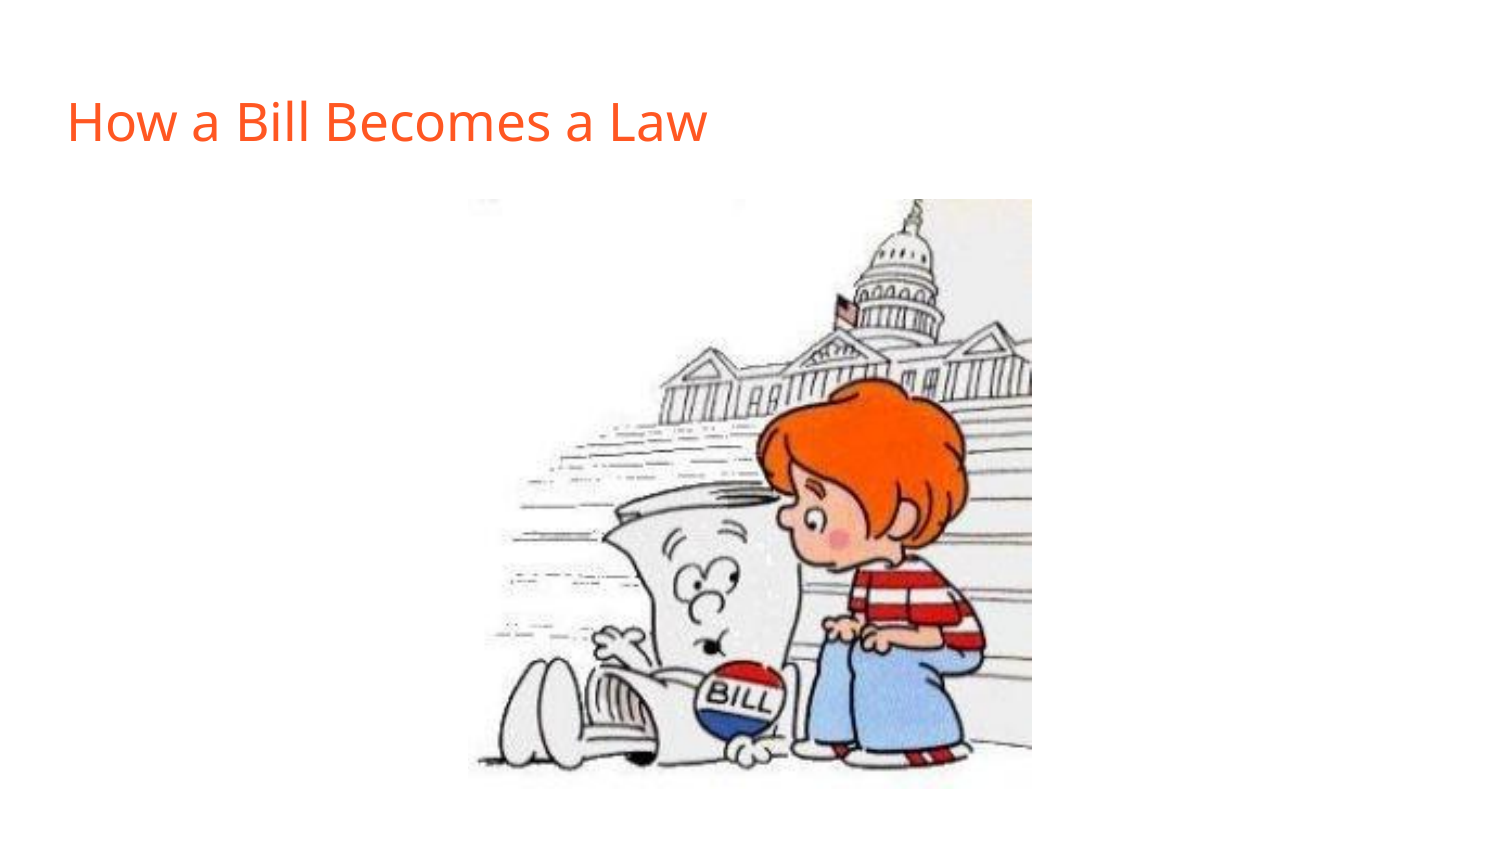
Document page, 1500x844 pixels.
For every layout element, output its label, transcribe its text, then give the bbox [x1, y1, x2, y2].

picture [468, 199, 1032, 789]
title How a Bill Becomes a Law [51, 72, 1449, 167]
